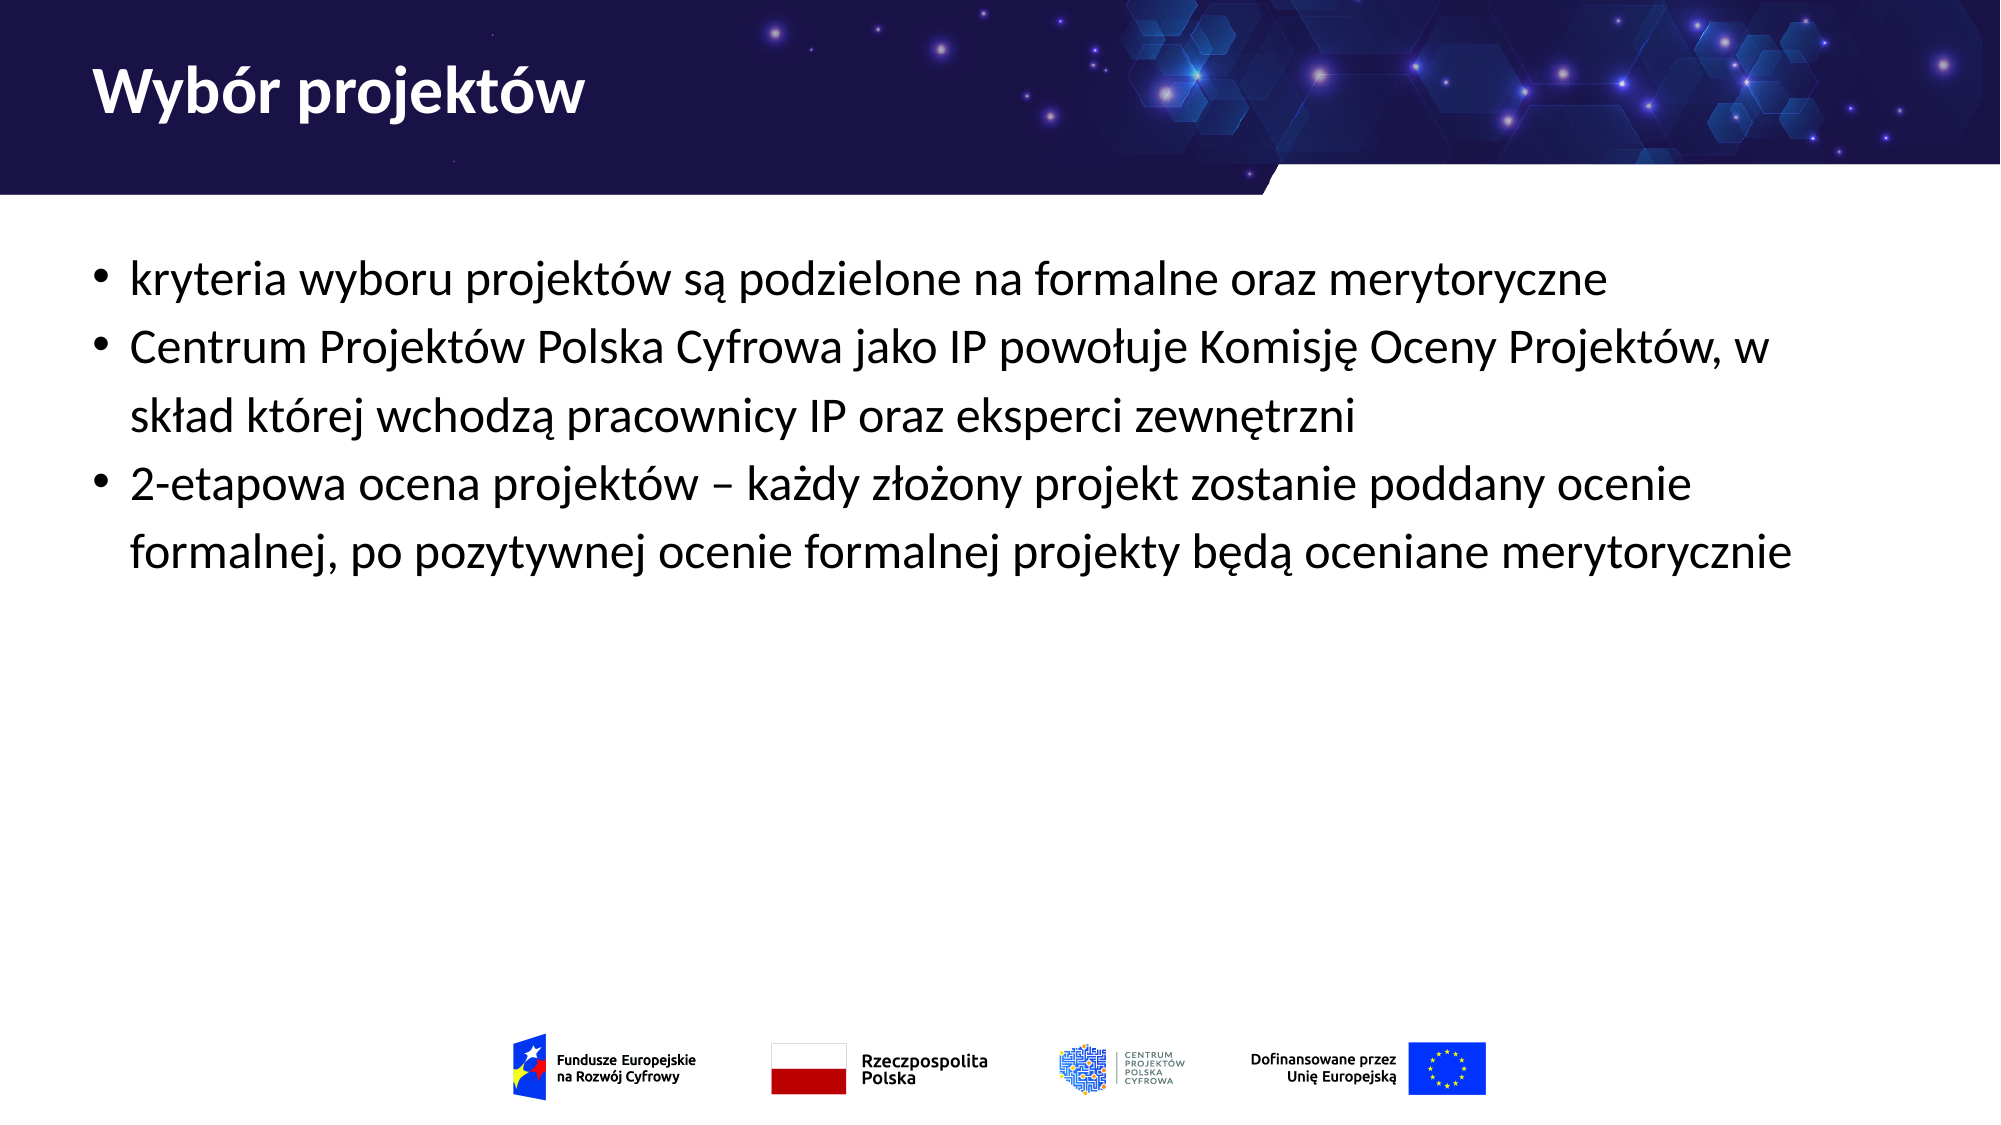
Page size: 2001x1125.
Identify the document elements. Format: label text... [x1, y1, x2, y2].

picture [491, 1011, 1509, 1122]
title Wybór projektów [77, 46, 1863, 136]
list kryteria wyboru projektów są podzielone na formalne oraz merytoryczne Centrum Projektów Polska Cyfrowa jako IP powołuje Komisję Oceny Projektów, w skład której wchodzą pracownicy IP oraz eksperci zewnętrzni 2-etapowa ocena projektów – każdy złożony projekt zostanie poddany ocenie formalnej, po pozytywnej ocenie formalnej projekty będą oceniane merytorycznie [77, 229, 1863, 904]
picture [0, 0, 2000, 195]
